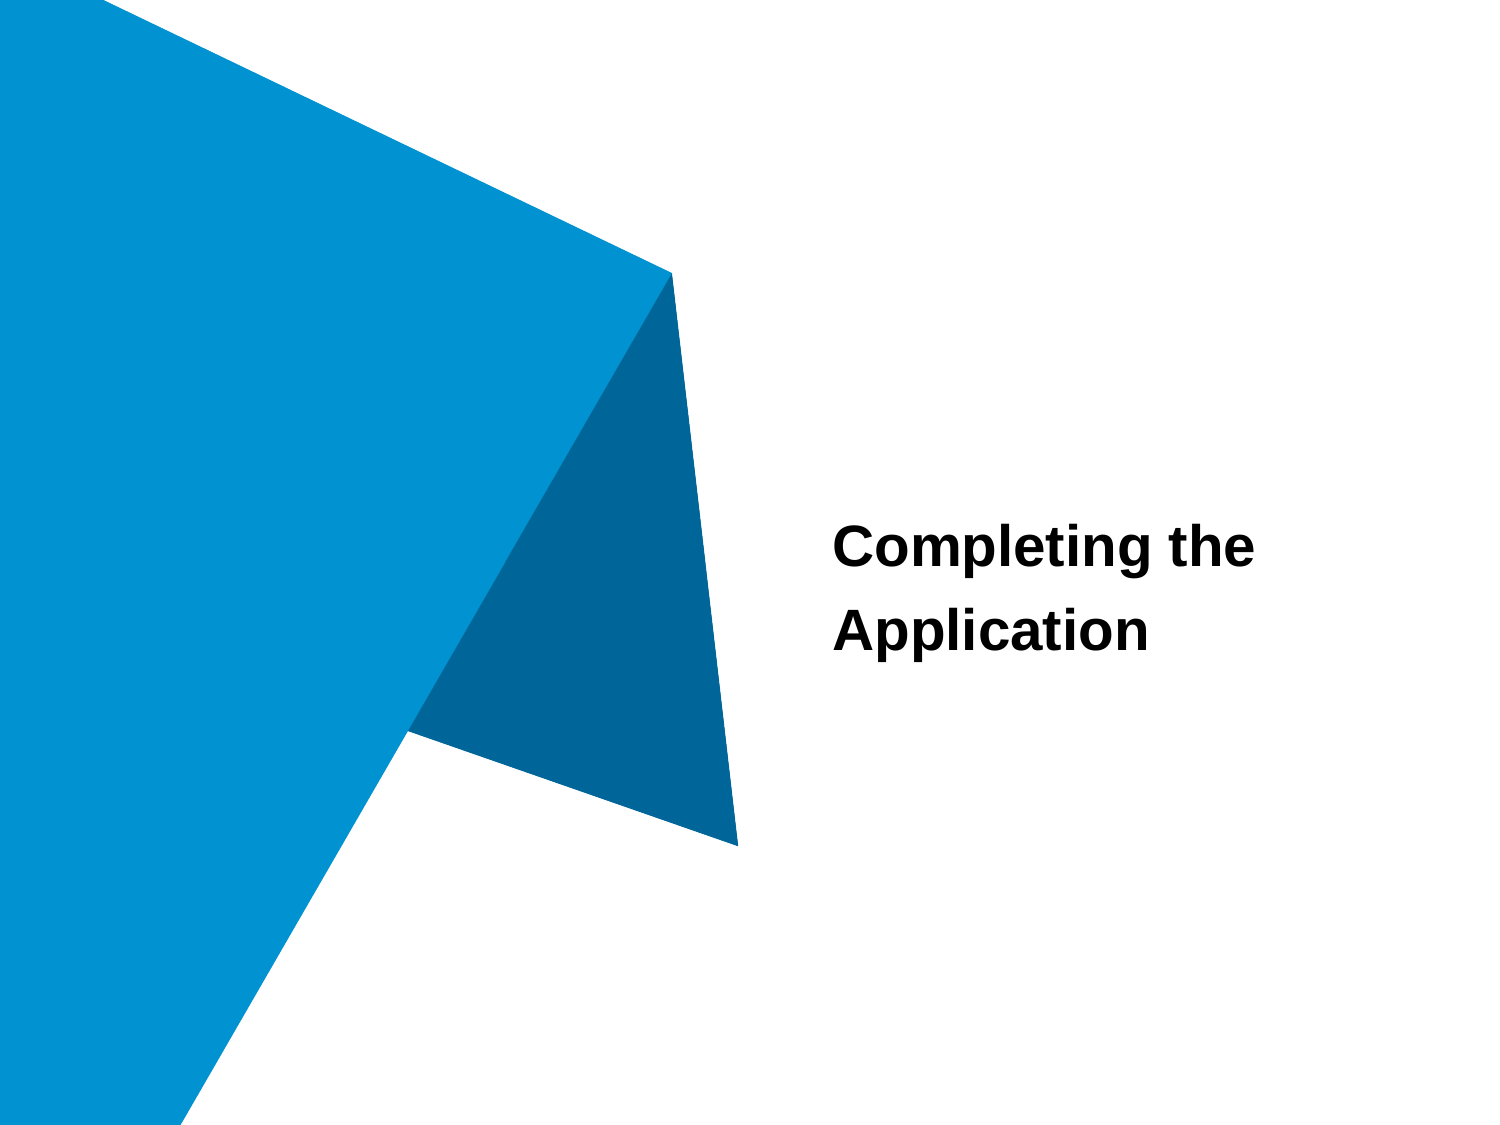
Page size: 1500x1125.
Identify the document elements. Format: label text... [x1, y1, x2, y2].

title Completing the Application [832, 493, 1382, 851]
picture [107, 0, 1500, 1125]
